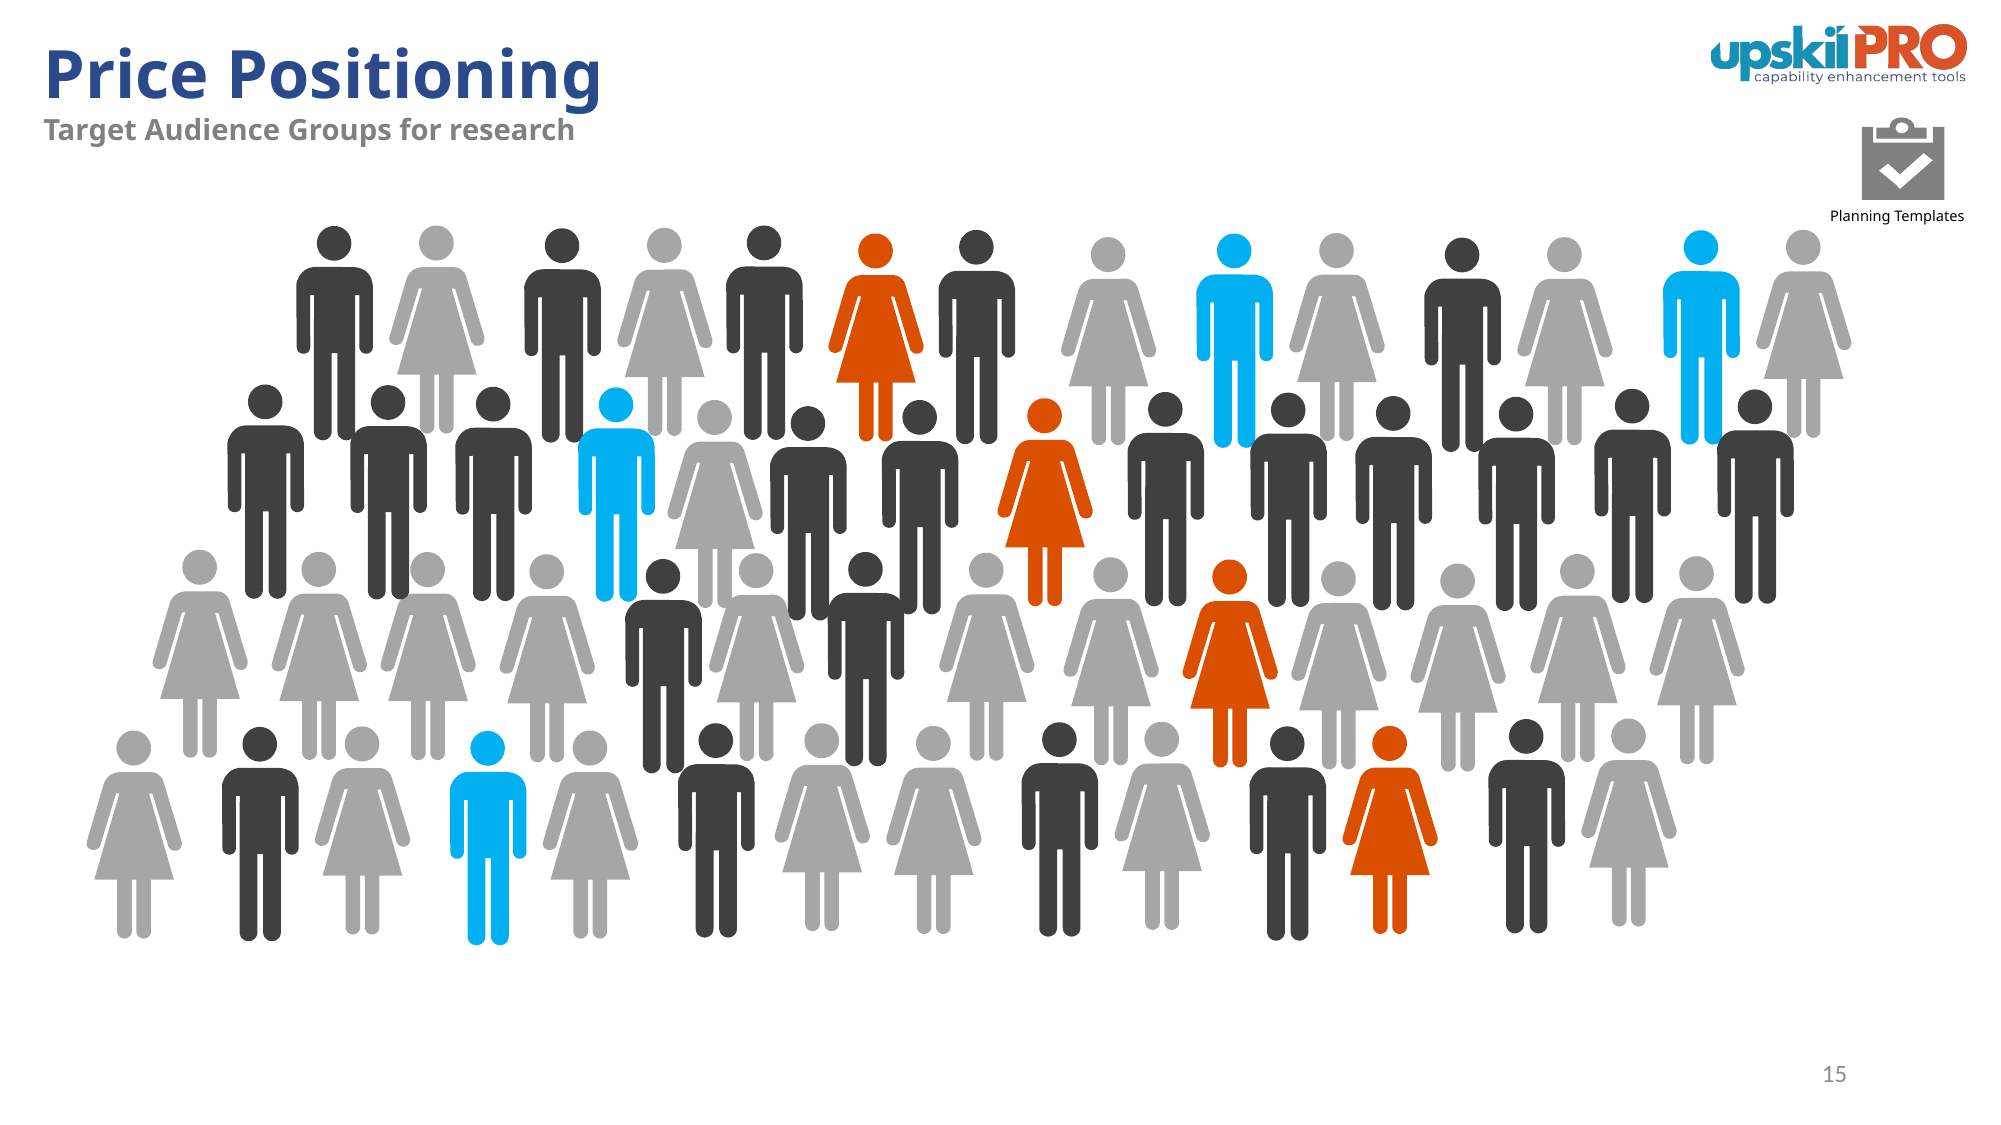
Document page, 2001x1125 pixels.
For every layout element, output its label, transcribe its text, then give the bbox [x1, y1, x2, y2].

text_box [1594, 388, 1671, 603]
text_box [350, 385, 427, 600]
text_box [1355, 396, 1433, 611]
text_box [499, 554, 595, 763]
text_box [1114, 721, 1210, 930]
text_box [1196, 233, 1274, 448]
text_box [726, 225, 803, 440]
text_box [617, 227, 713, 436]
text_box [380, 552, 476, 761]
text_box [1061, 237, 1157, 446]
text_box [1756, 229, 1852, 438]
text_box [271, 552, 367, 760]
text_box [1342, 726, 1438, 934]
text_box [625, 558, 702, 774]
picture [1711, 24, 1967, 85]
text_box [1182, 559, 1278, 768]
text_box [389, 225, 485, 434]
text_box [1530, 554, 1626, 763]
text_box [314, 726, 411, 935]
text_box Price Positioning Target Audience Groups for research [28, 24, 1608, 154]
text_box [1812, 117, 1983, 233]
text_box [774, 723, 870, 932]
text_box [770, 406, 847, 621]
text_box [997, 398, 1093, 607]
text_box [227, 384, 305, 599]
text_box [709, 553, 805, 762]
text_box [886, 726, 982, 934]
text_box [1063, 557, 1159, 766]
slide_number 15 [1412, 1042, 1863, 1103]
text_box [1289, 233, 1385, 442]
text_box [938, 229, 1016, 445]
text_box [827, 551, 905, 767]
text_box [86, 730, 182, 939]
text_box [1581, 718, 1677, 927]
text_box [828, 233, 924, 442]
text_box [455, 386, 533, 602]
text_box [1410, 563, 1506, 772]
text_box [296, 225, 373, 441]
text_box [542, 730, 639, 939]
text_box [449, 730, 527, 946]
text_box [152, 549, 248, 758]
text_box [578, 387, 655, 602]
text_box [1021, 722, 1099, 937]
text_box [1649, 556, 1745, 765]
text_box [1663, 230, 1740, 445]
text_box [1424, 237, 1501, 452]
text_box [1517, 237, 1613, 446]
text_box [1127, 391, 1205, 607]
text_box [1291, 561, 1387, 770]
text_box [1250, 392, 1328, 607]
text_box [1249, 726, 1327, 941]
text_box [1488, 719, 1566, 934]
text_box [1717, 389, 1794, 604]
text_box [222, 726, 299, 942]
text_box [1478, 396, 1555, 612]
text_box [881, 400, 959, 615]
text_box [524, 228, 601, 443]
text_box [678, 723, 755, 938]
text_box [667, 400, 763, 609]
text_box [939, 552, 1035, 761]
